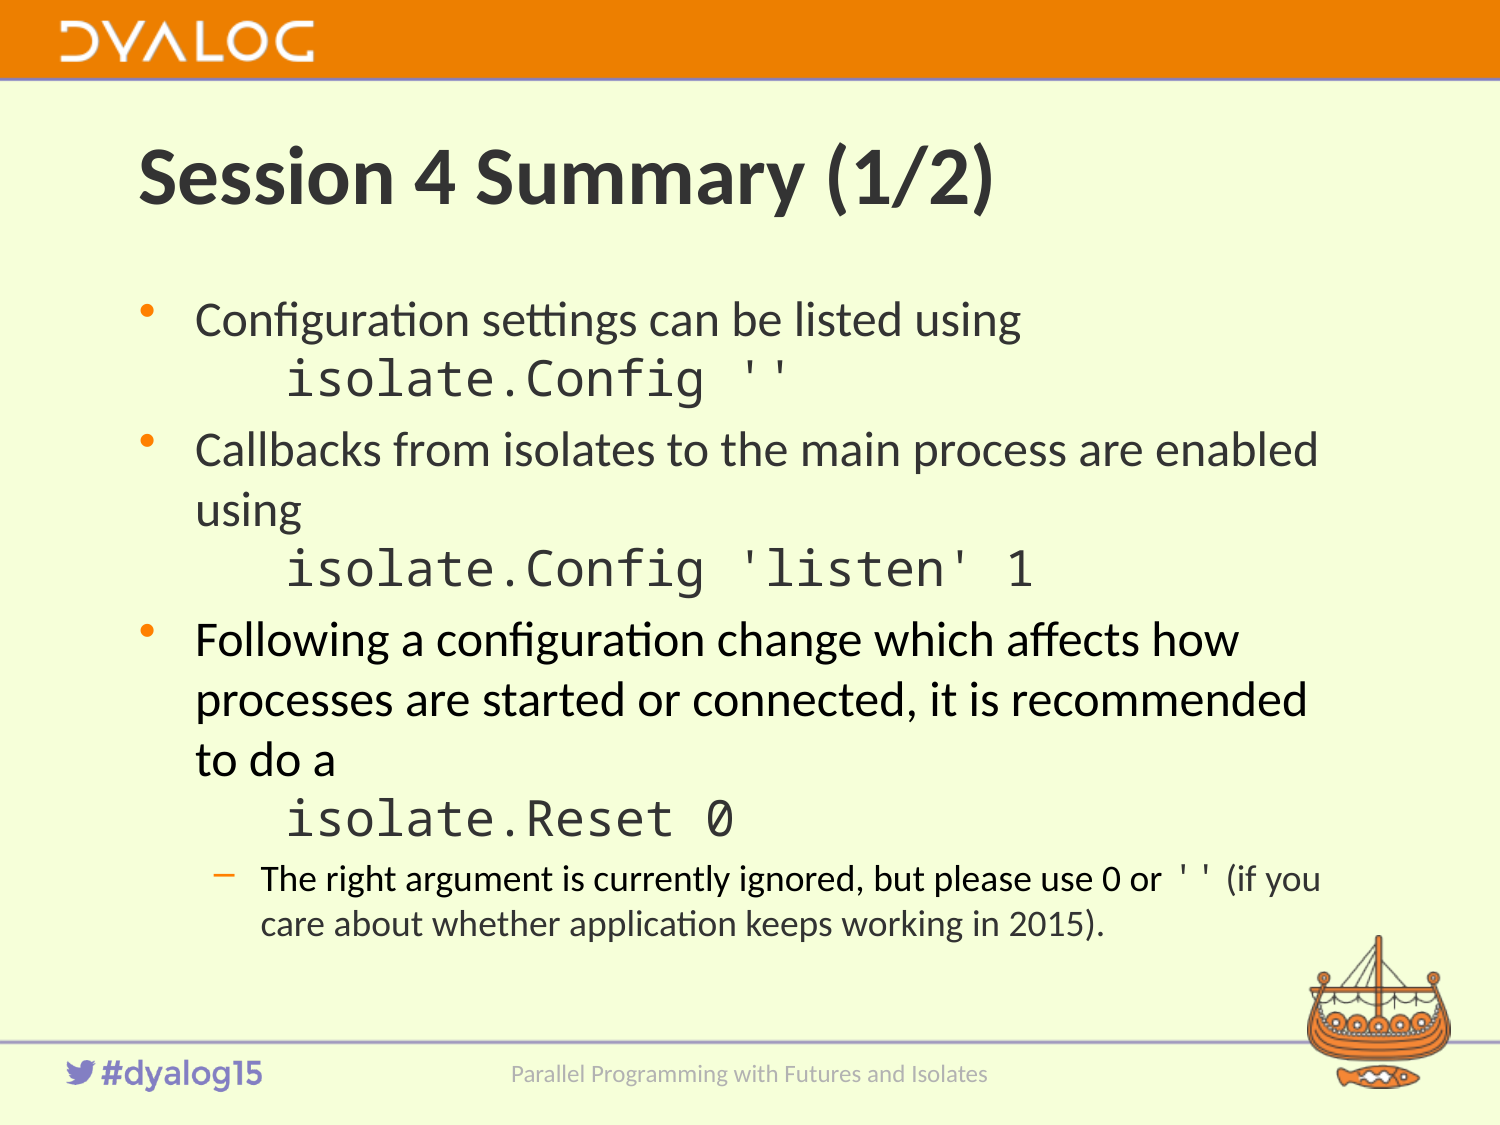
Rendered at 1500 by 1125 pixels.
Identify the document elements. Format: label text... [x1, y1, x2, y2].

title Session 4 Summary (1/2) [123, 113, 1376, 254]
list Configuration settings can be listed using isolate.Config '' Callbacks from isolates to the main process are enabled using isolate.Config 'listen' 1 Following a configuration change which affects how processes are started or connected, it is recommended to do a isolate.Reset 0 The right argument is currently ignored, but please use 0 or '' (if you care about whether application keeps working in 2015). [123, 278, 1376, 988]
picture [0, 0, 1500, 1125]
footer Parallel Programming with Futures and Isolates [395, 1042, 1105, 1103]
